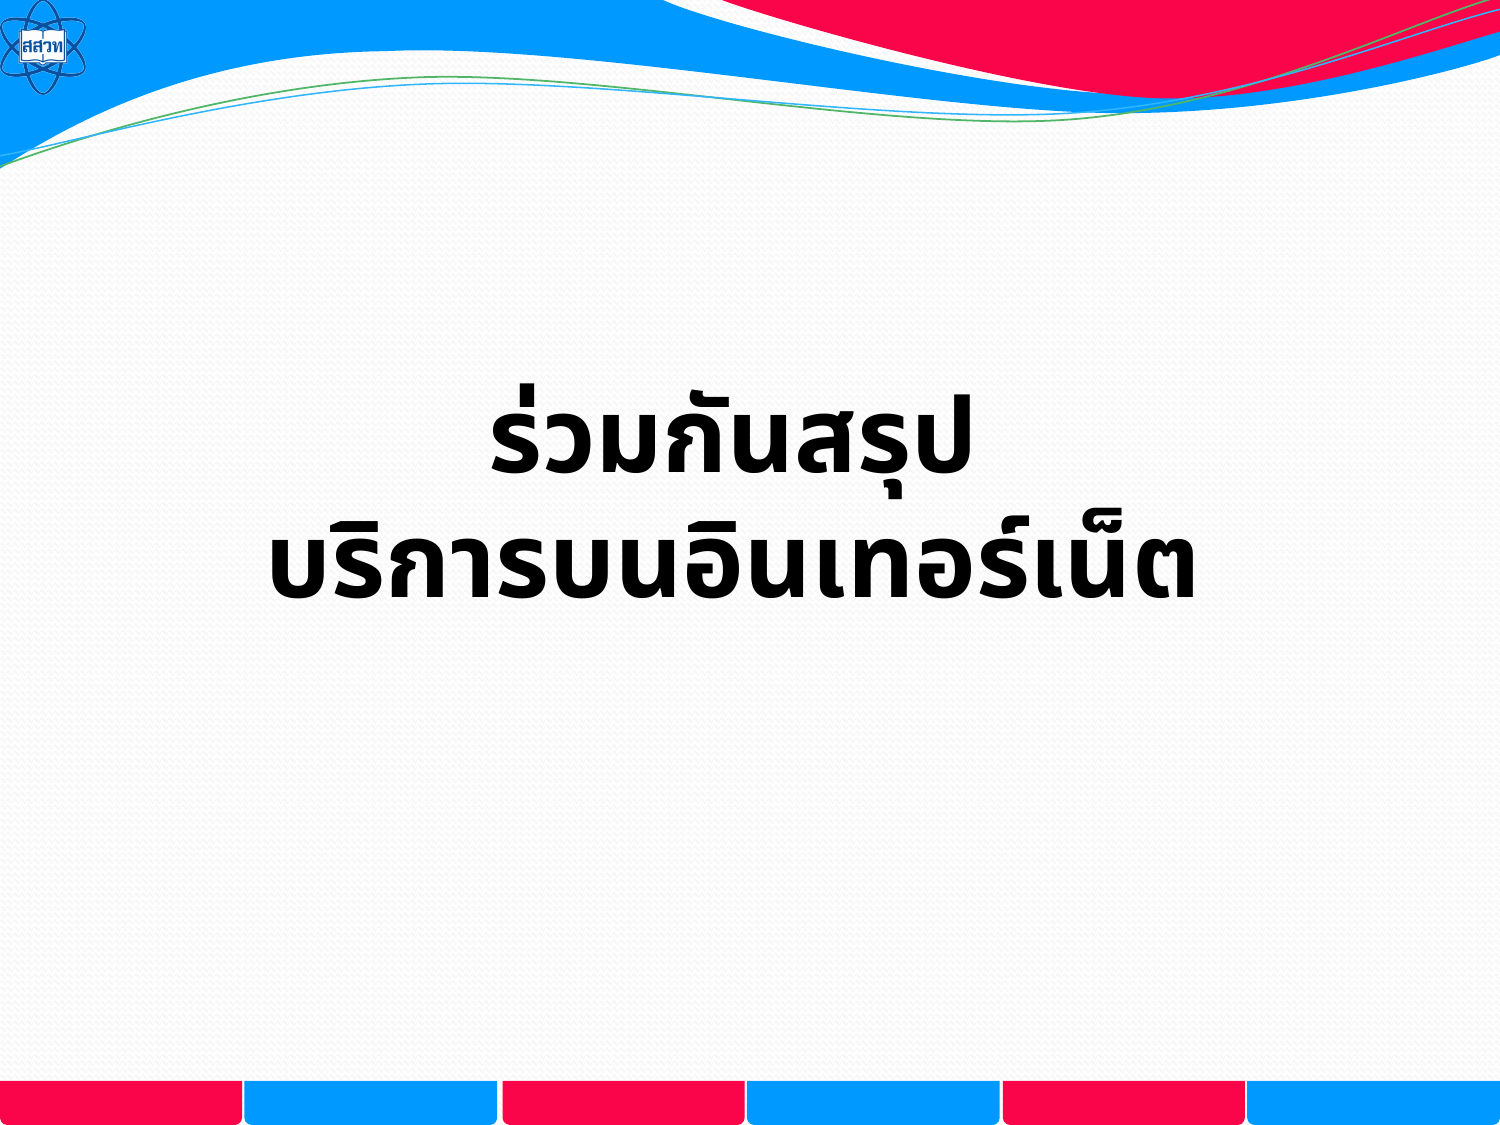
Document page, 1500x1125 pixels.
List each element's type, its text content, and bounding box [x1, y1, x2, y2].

picture [0, 0, 86, 95]
text_box [331, 0, 1322, 194]
text_box ร่วมกันสรุป บริการบนอินเทอร์เน็ต [0, 362, 1484, 624]
